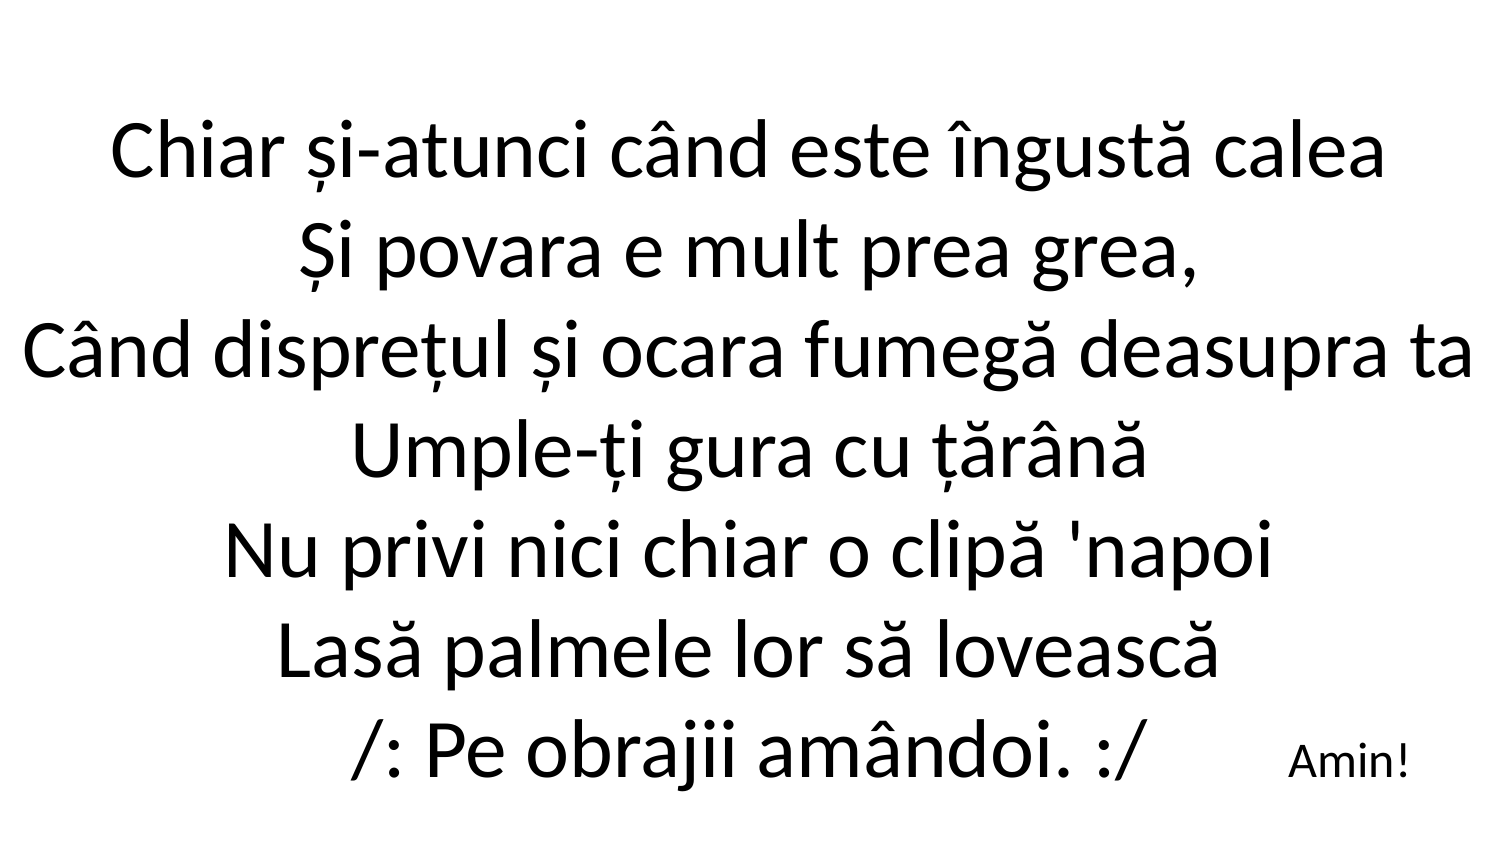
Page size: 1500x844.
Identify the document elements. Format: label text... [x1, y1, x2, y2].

text_box Amin! [1273, 674, 1427, 795]
text_box Chiar și-atunci când este îngustă calea Și povara e mult prea grea, Când disprețul și ocara fumegă deasupra ta Umple-ți gura cu țărână Nu privi nici chiar o clipă 'napoi Lasă palmele lor să lovească /: Pe obrajii amândoi. :/ [7, 42, 1493, 802]
